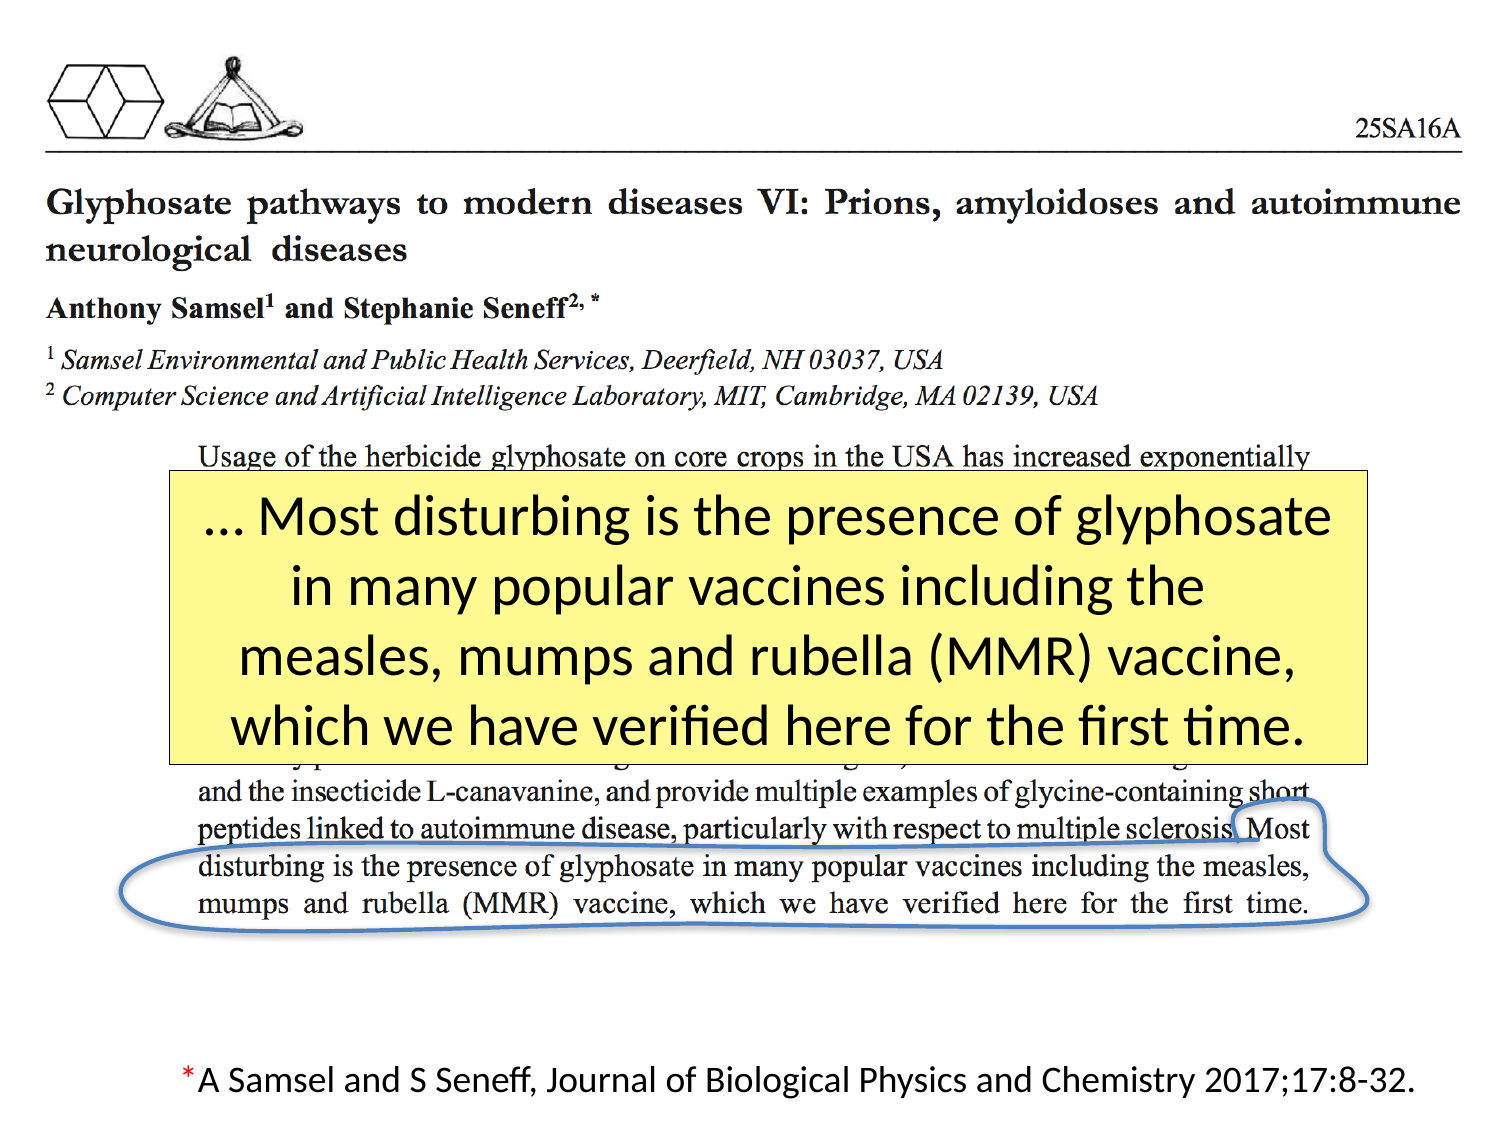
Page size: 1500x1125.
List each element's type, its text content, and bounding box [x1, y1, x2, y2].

text_box *A Samsel and S Seneff, Journal of Biological Physics and Chemistry 2017;17:8-32. [164, 1047, 1433, 1108]
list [0, 44, 1500, 927]
